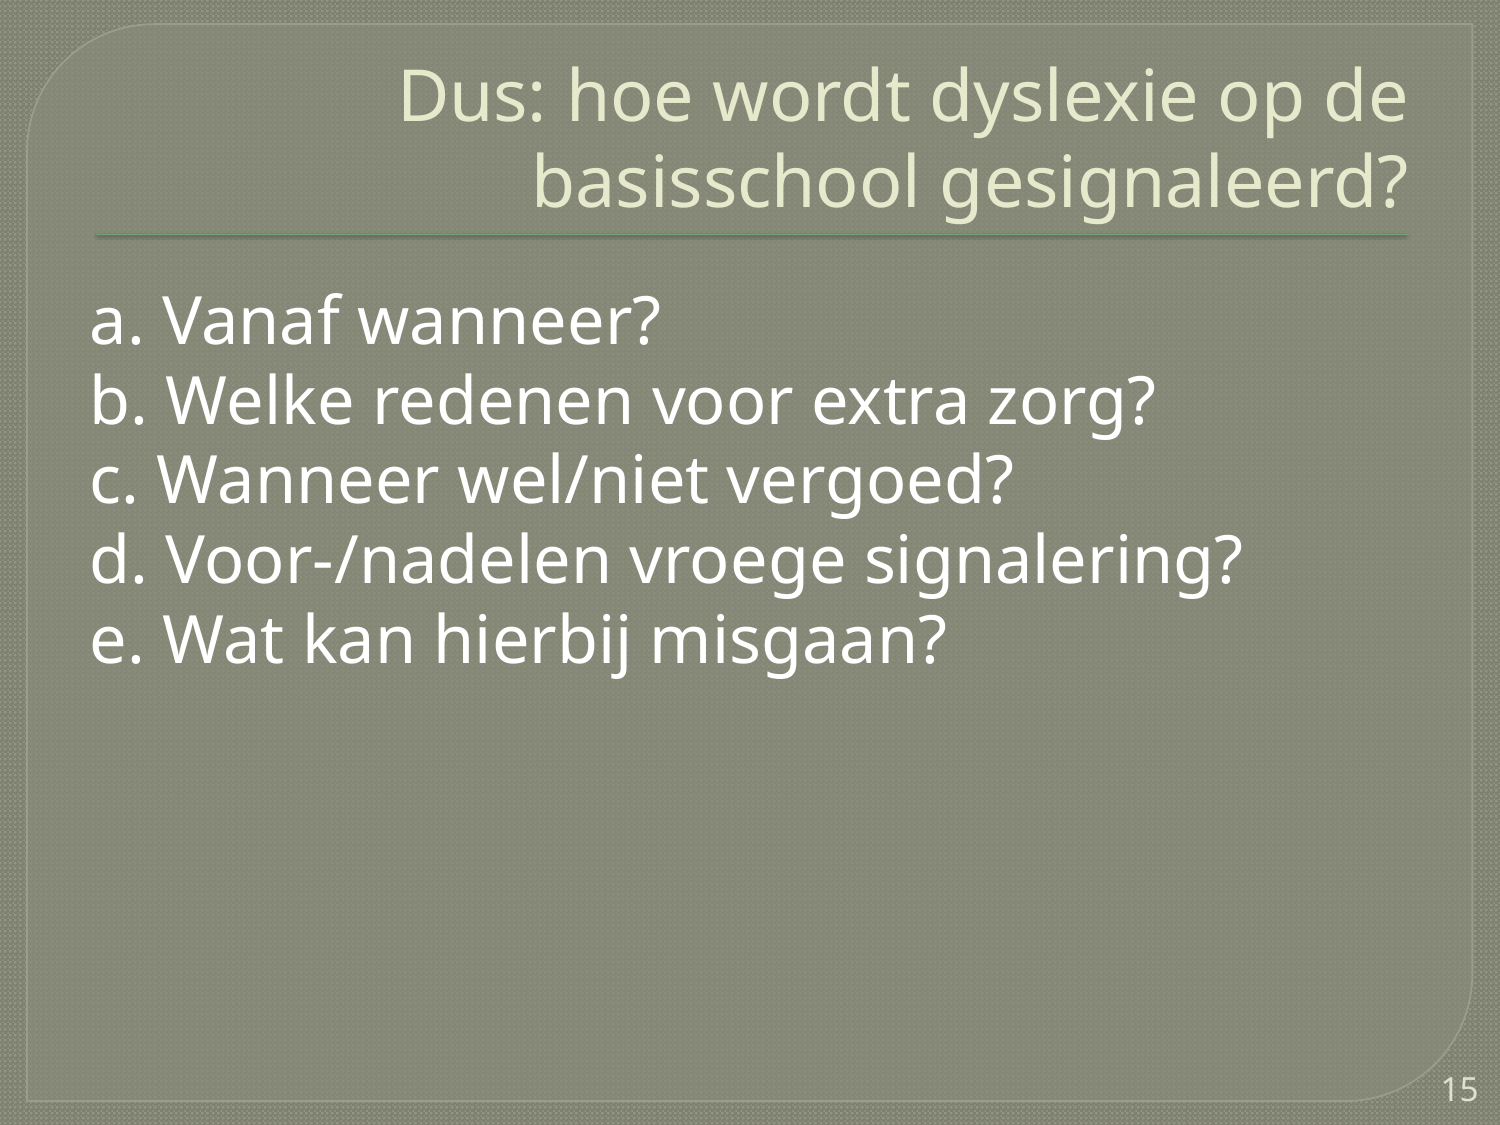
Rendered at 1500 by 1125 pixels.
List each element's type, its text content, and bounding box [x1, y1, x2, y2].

list a. Vanaf wanneer? b. Welke redenen voor extra zorg? c. Wanneer wel/niet vergoed? d. Voor-/nadelen vroege signalering? e. Wat kan hierbij misgaan? [75, 270, 1425, 1013]
title Dus: hoe wordt dyslexie op de basisschool gesignaleerd? [75, 41, 1425, 230]
slide_number 15 [1417, 1068, 1494, 1114]
